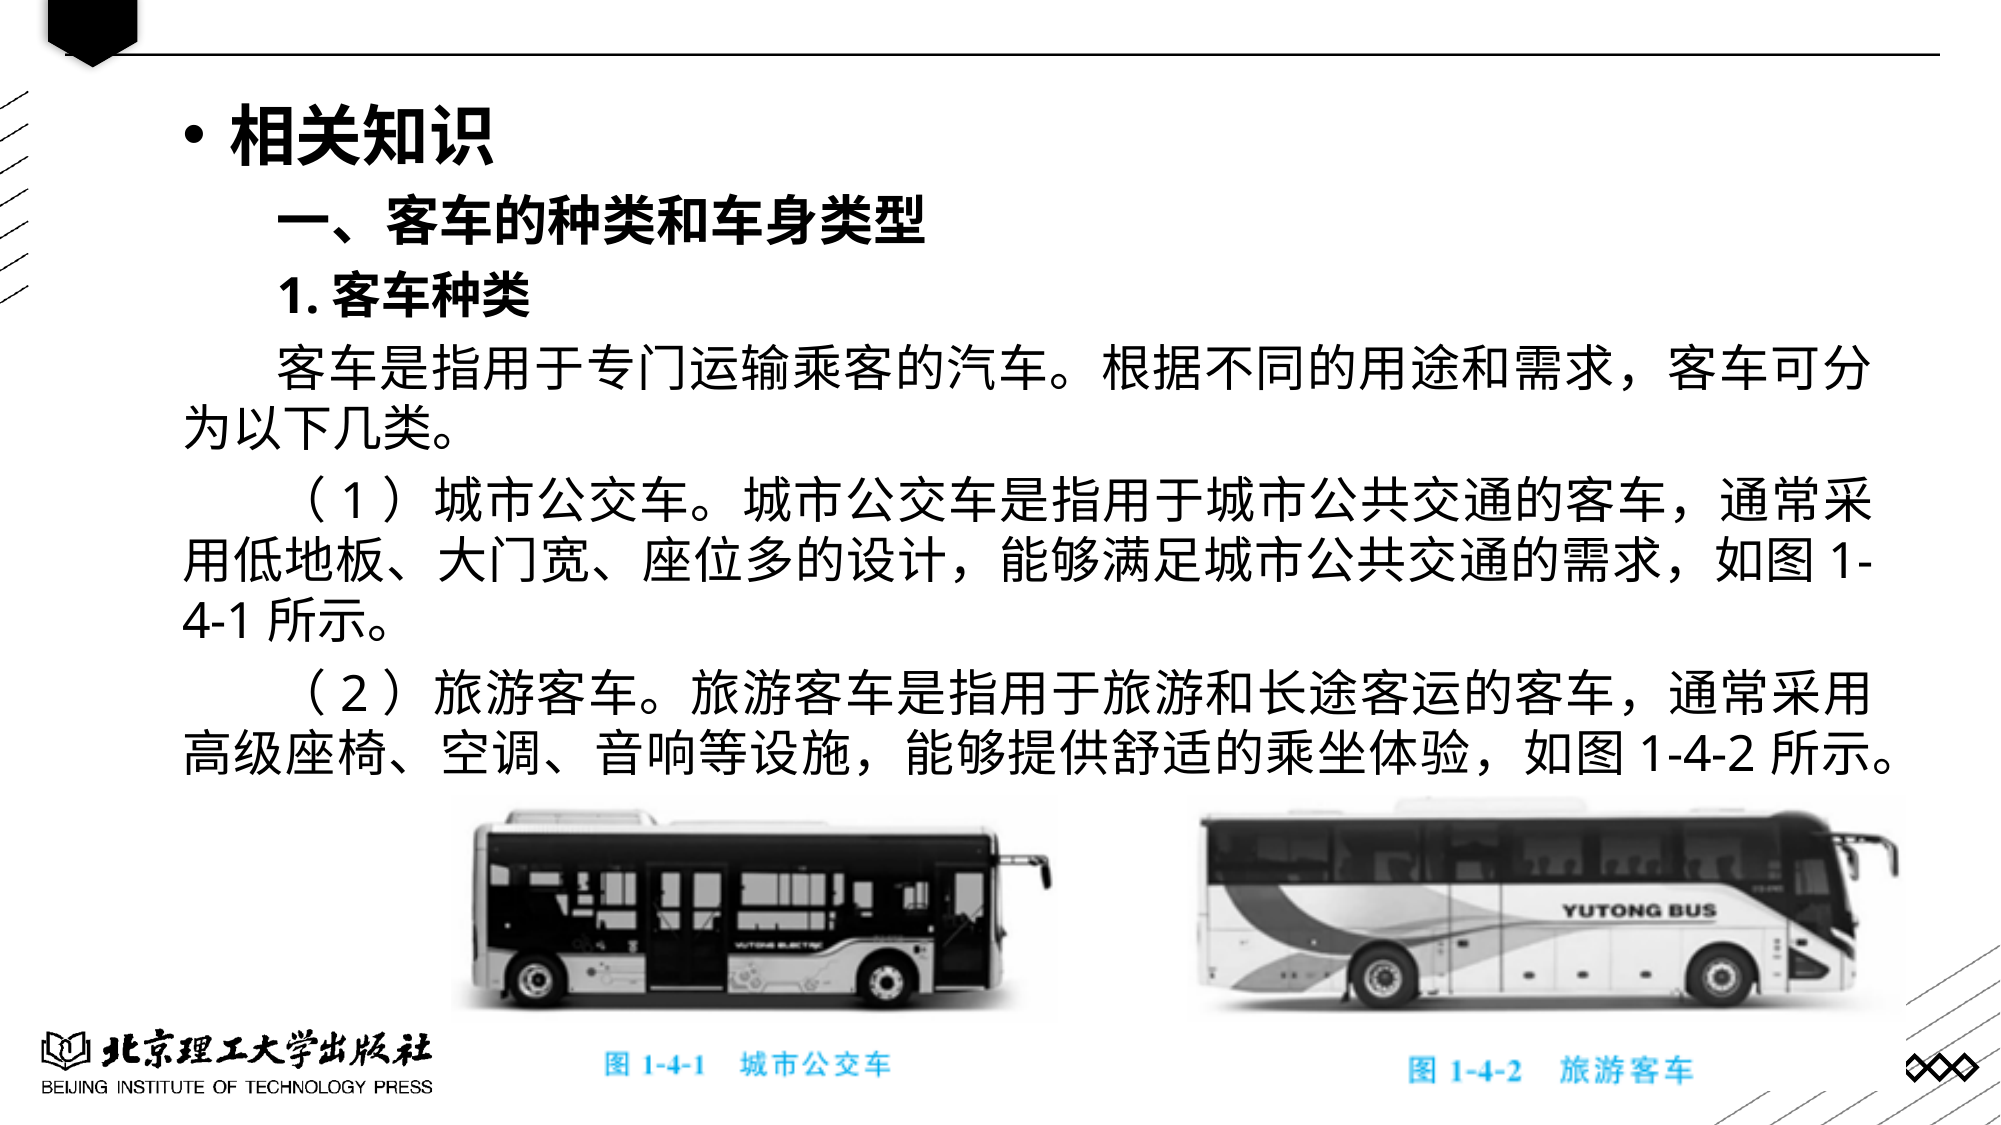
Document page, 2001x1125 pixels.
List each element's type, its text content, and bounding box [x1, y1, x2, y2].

picture [0, 0, 2001, 1125]
text_box 相关知识 一、客车的种类和车身类型 1.客车种类 客车是指用于专门运输乘客的汽车。根据不同的用途和需求，客车可分为以下几类。 （1）城市公交车。城市公交车是指用于城市公共交通的客车，通常采用低地板、大门宽、座位多的设计，能够满足城市公共交通的需求，如图1-4-1所示。 （2）旅游客车。旅游客车是指用于旅游和长途客运的客车，通常采用高级座椅、空调、音响等设施，能够提供舒适的乘坐体验，如图1-4-2所示。 [167, 86, 1888, 789]
